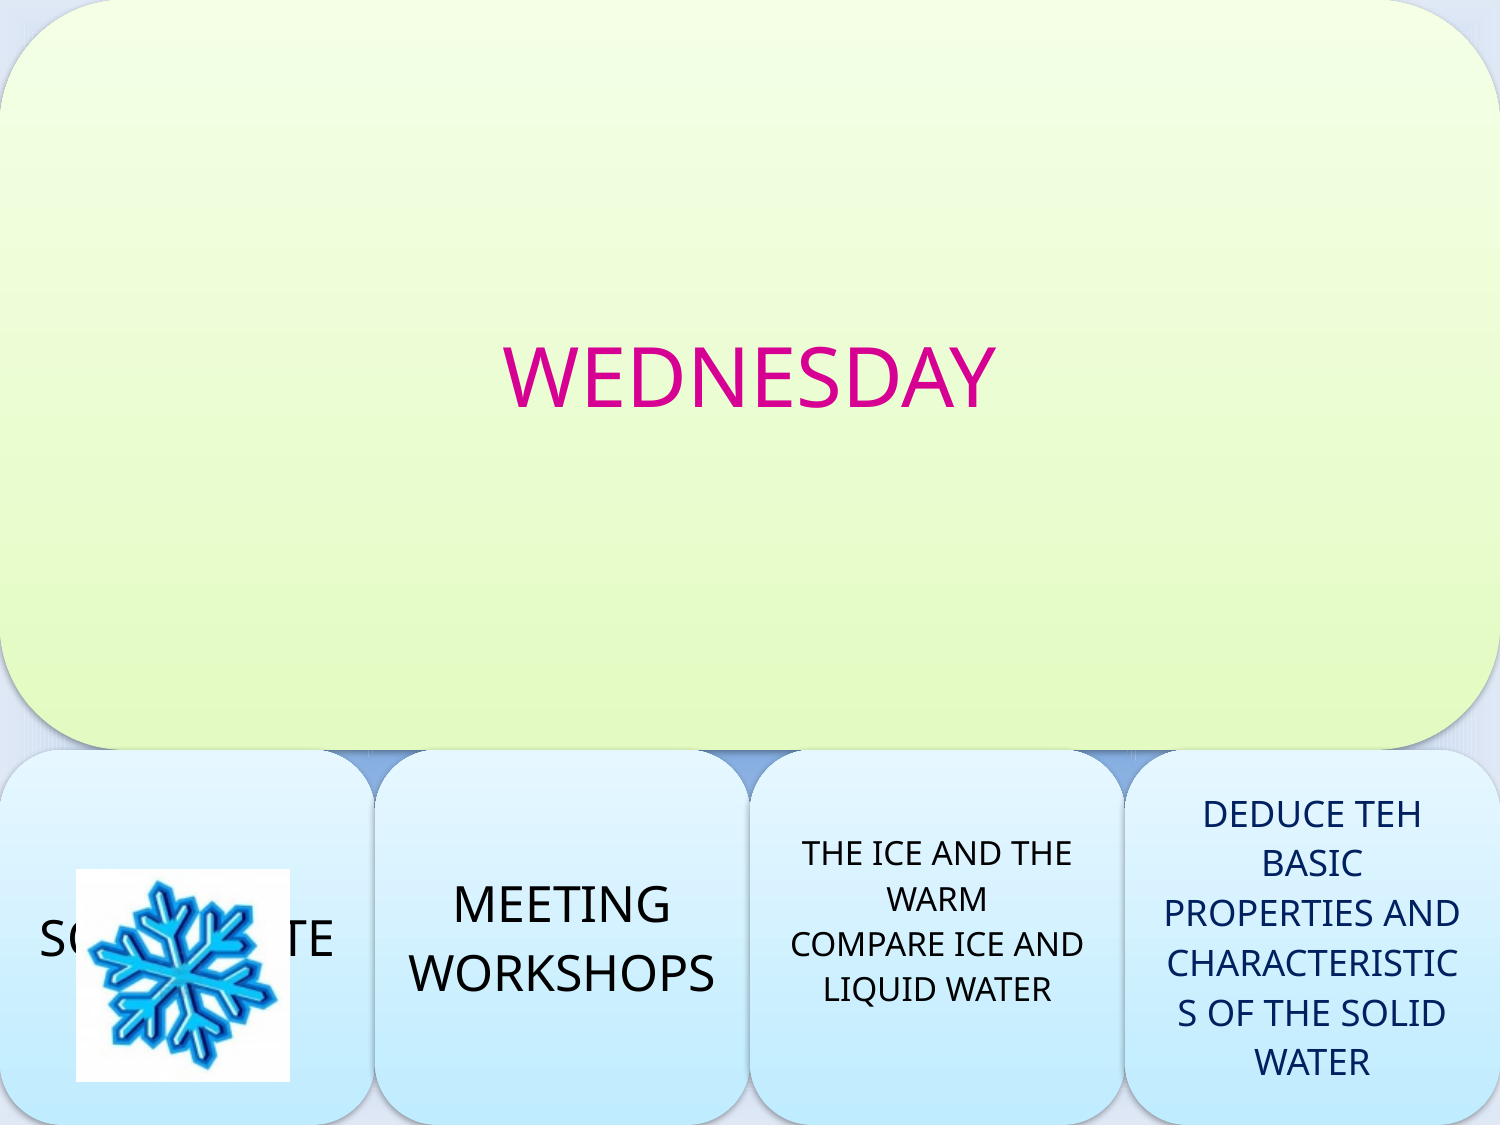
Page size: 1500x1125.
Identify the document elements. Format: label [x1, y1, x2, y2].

picture [76, 869, 290, 1083]
list [0, 0, 1500, 1125]
